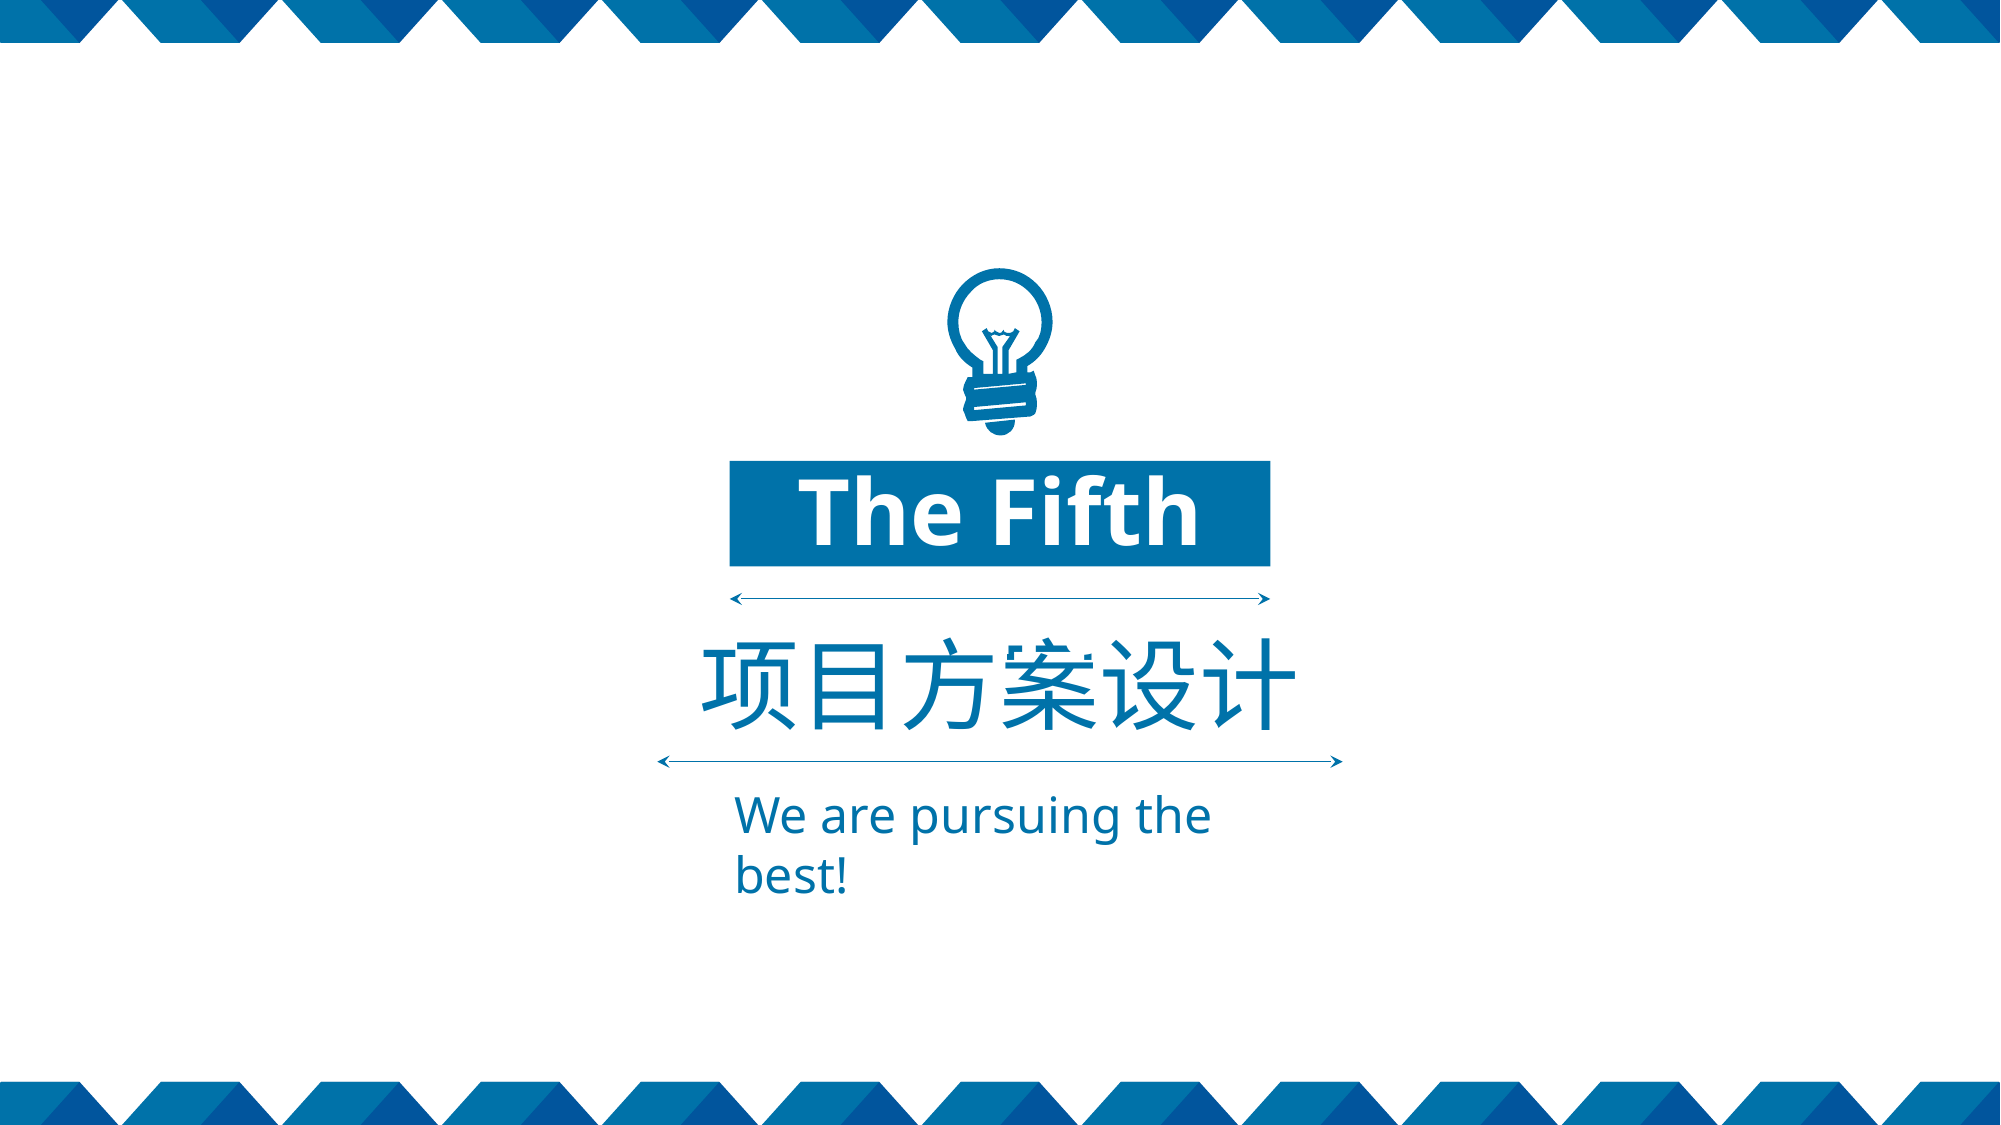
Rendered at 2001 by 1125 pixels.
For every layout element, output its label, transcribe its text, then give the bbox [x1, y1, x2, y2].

text_box We are pursuing the best! [719, 776, 1281, 912]
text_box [0, 0, 2000, 43]
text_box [692, 446, 1308, 573]
text_box [947, 268, 1053, 436]
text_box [0, 1081, 2000, 1125]
text_box 项目方案设计 [613, 614, 1387, 750]
